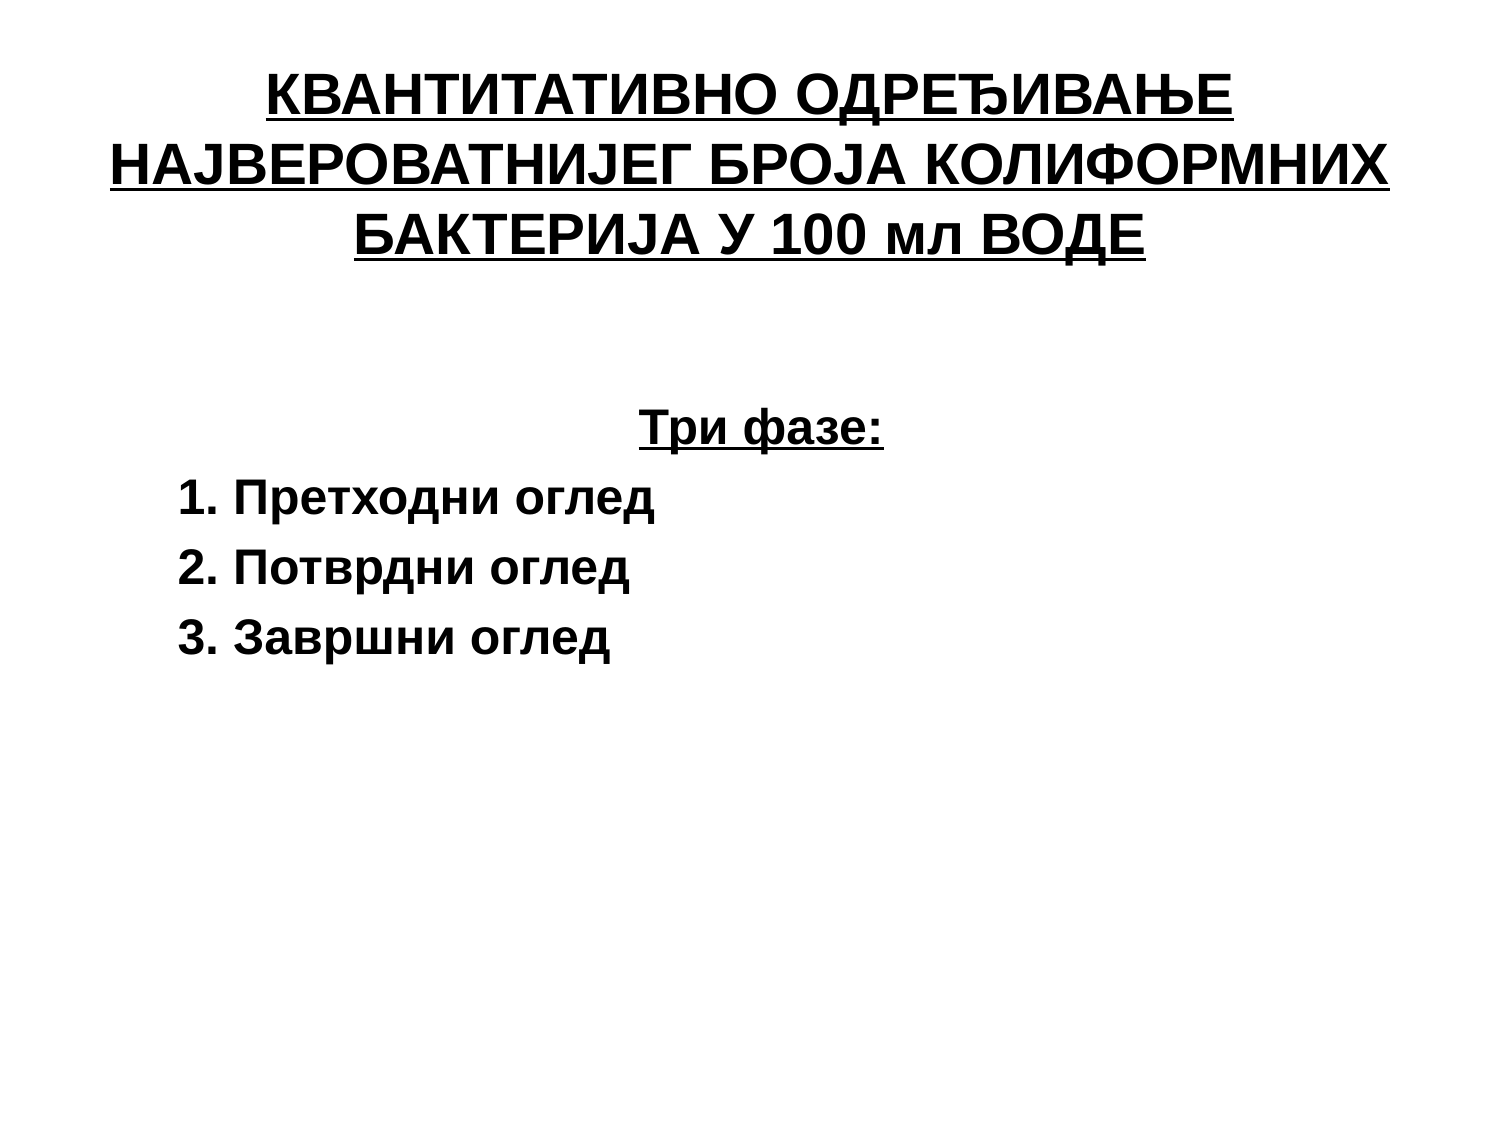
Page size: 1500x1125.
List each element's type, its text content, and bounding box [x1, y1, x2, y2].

list Три фазе: 1. Претходни оглед 2. Потврдни оглед 3. Завршни оглед [0, 386, 1500, 1125]
title КВАНТИТАТИВНО ОДРЕЂИВАЊЕ НАЈВЕРОВАТНИЈЕГ БРОЈА КОЛИФОРМНИХ БАКТЕРИЈА У 100 мл ВОДЕ [0, 0, 1500, 386]
